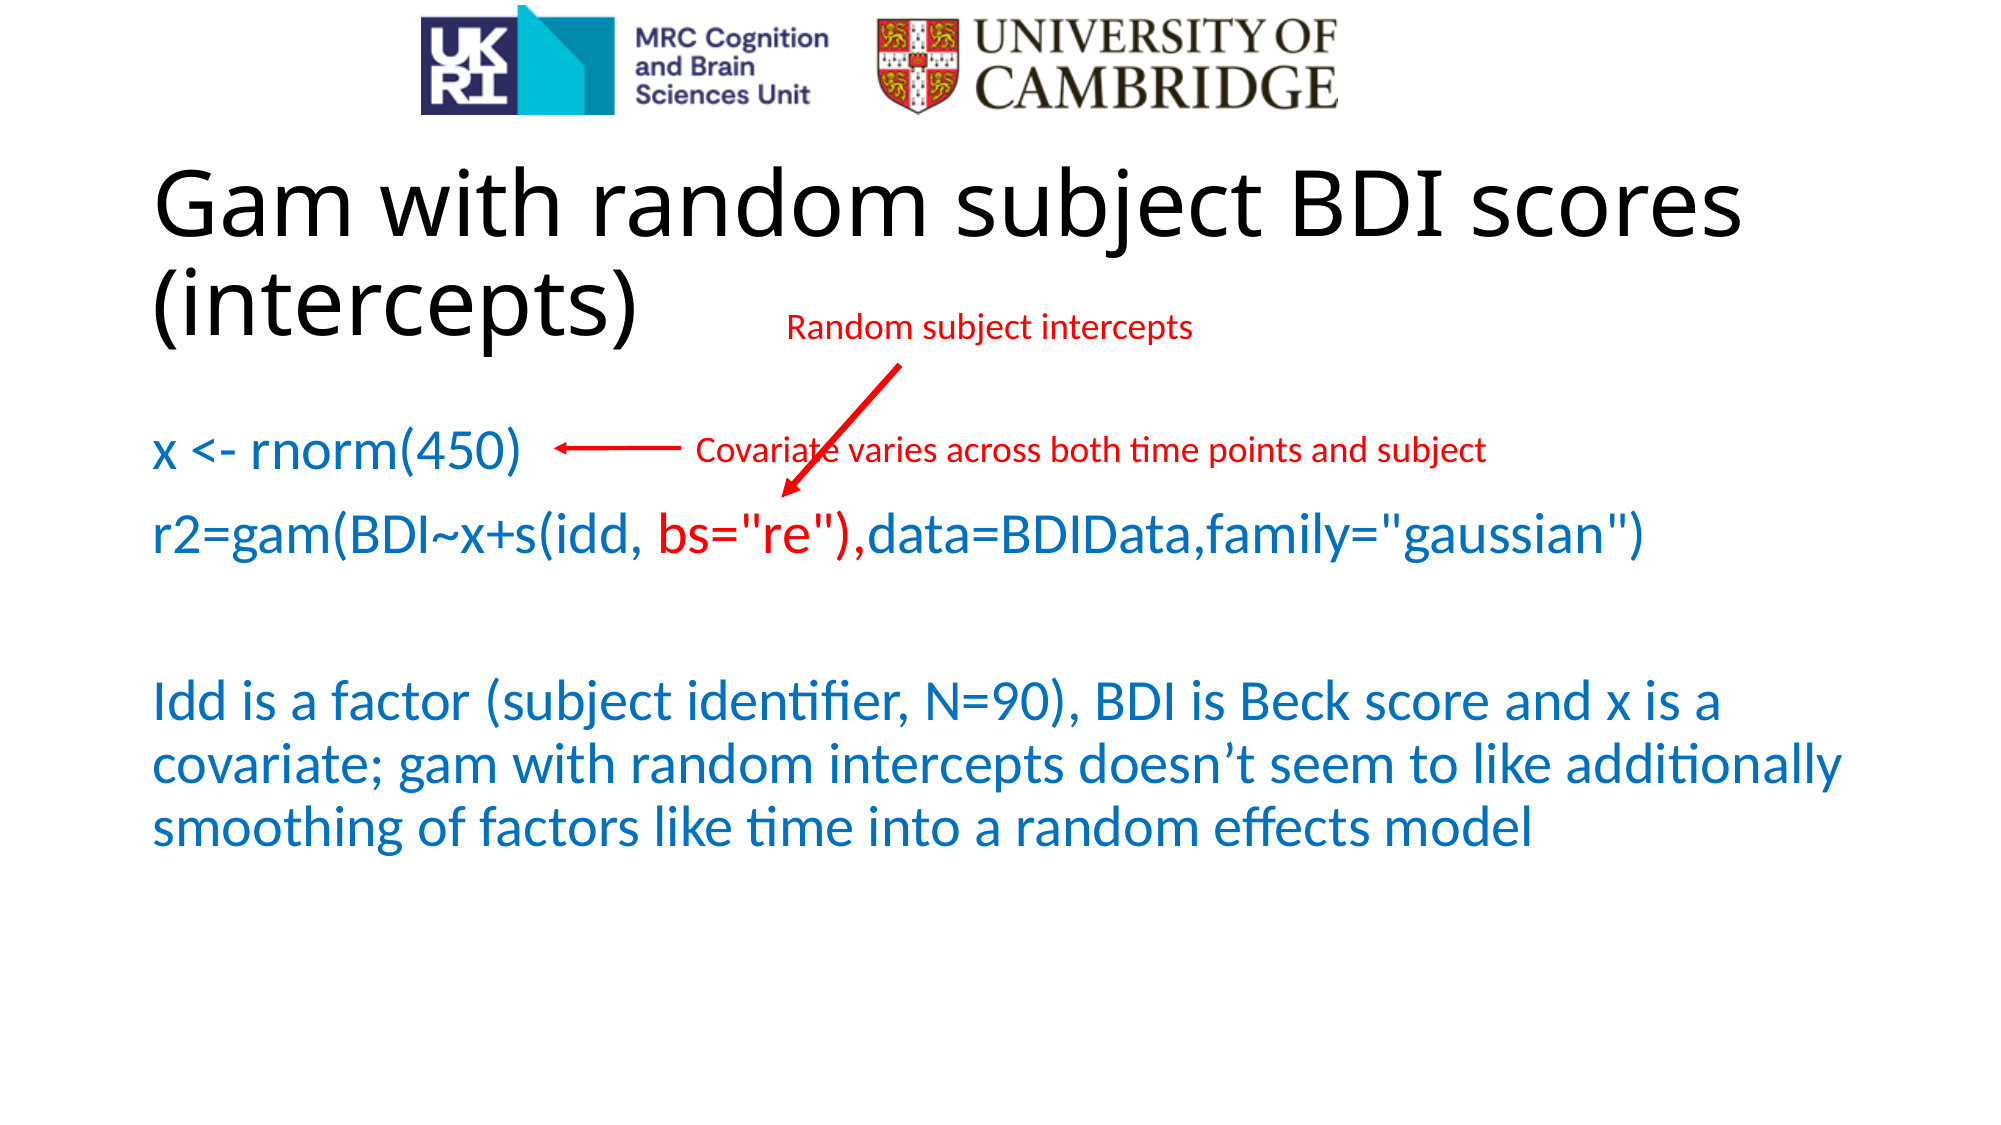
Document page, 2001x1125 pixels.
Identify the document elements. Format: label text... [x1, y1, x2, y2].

title Gam with random subject BDI scores (intercepts) [137, 147, 1863, 299]
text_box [781, 364, 900, 498]
list Random subject intercepts x <- rnorm(450) r2=gam(BDI~x+s(idd, bs="re"),data=BDIData,family="gaussian") Idd is a factor (subject identifier, N=90), BDI is Beck score and x is a covariate; gam with random intercepts doesn’t seem to like additionally smoothing of factors like time into a random effects model [137, 299, 1863, 1014]
text_box Covariate varies across both time points and subject [681, 418, 781, 478]
picture [421, 5, 1338, 115]
text_box Covariate varies across both time points and subject [900, 418, 1503, 478]
